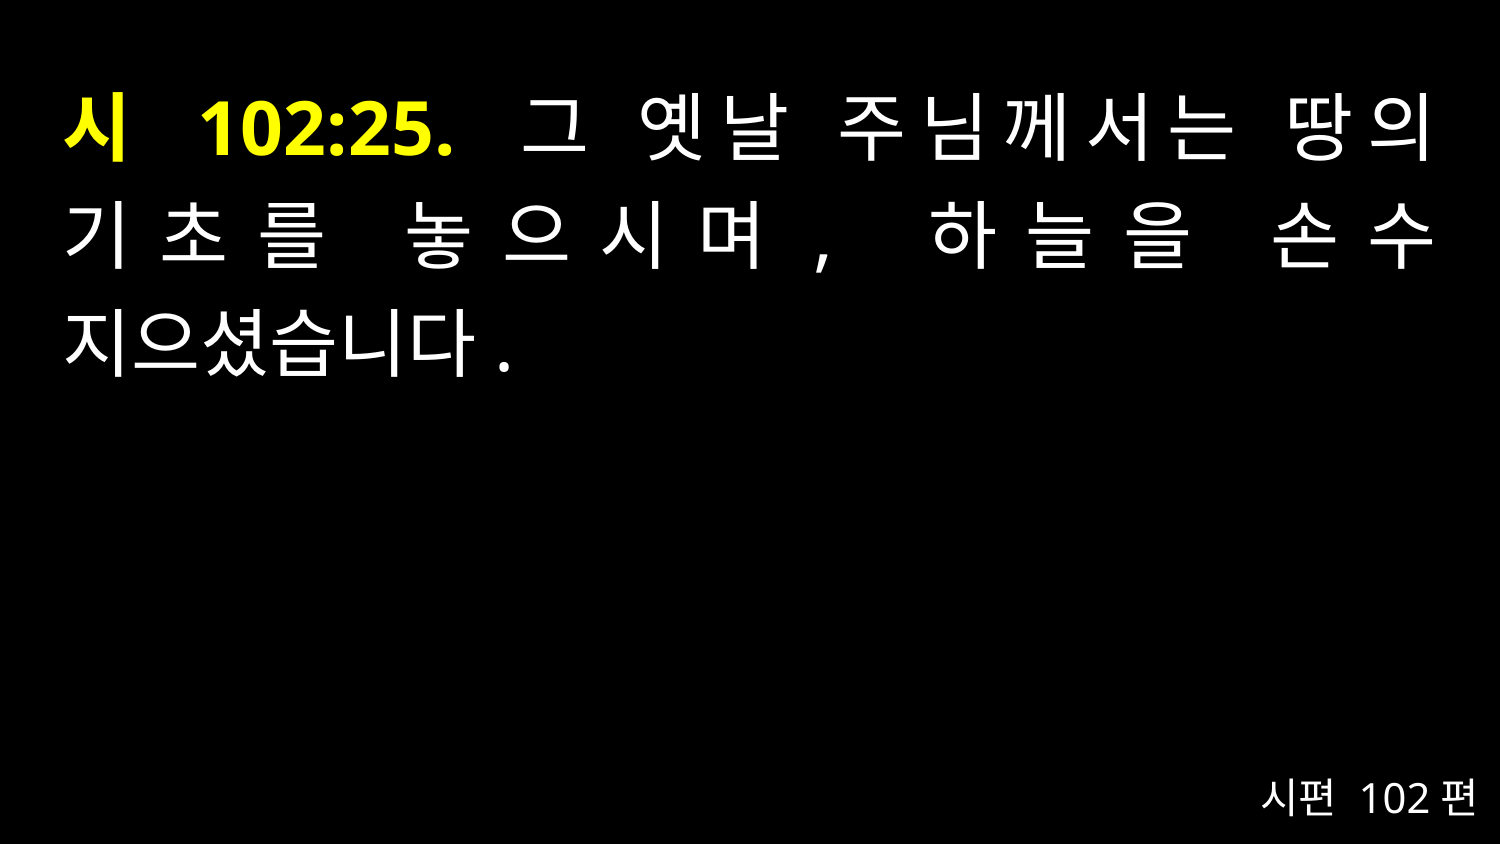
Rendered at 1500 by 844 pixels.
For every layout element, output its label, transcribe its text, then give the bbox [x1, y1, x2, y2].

subtitle 시편 102편 [916, 770, 1500, 844]
title 시 102:25. 그 옛날 주님께서는 땅의 기초를 놓으시며, 하늘을 손수 지으셨습니다. [0, 0, 1500, 844]
